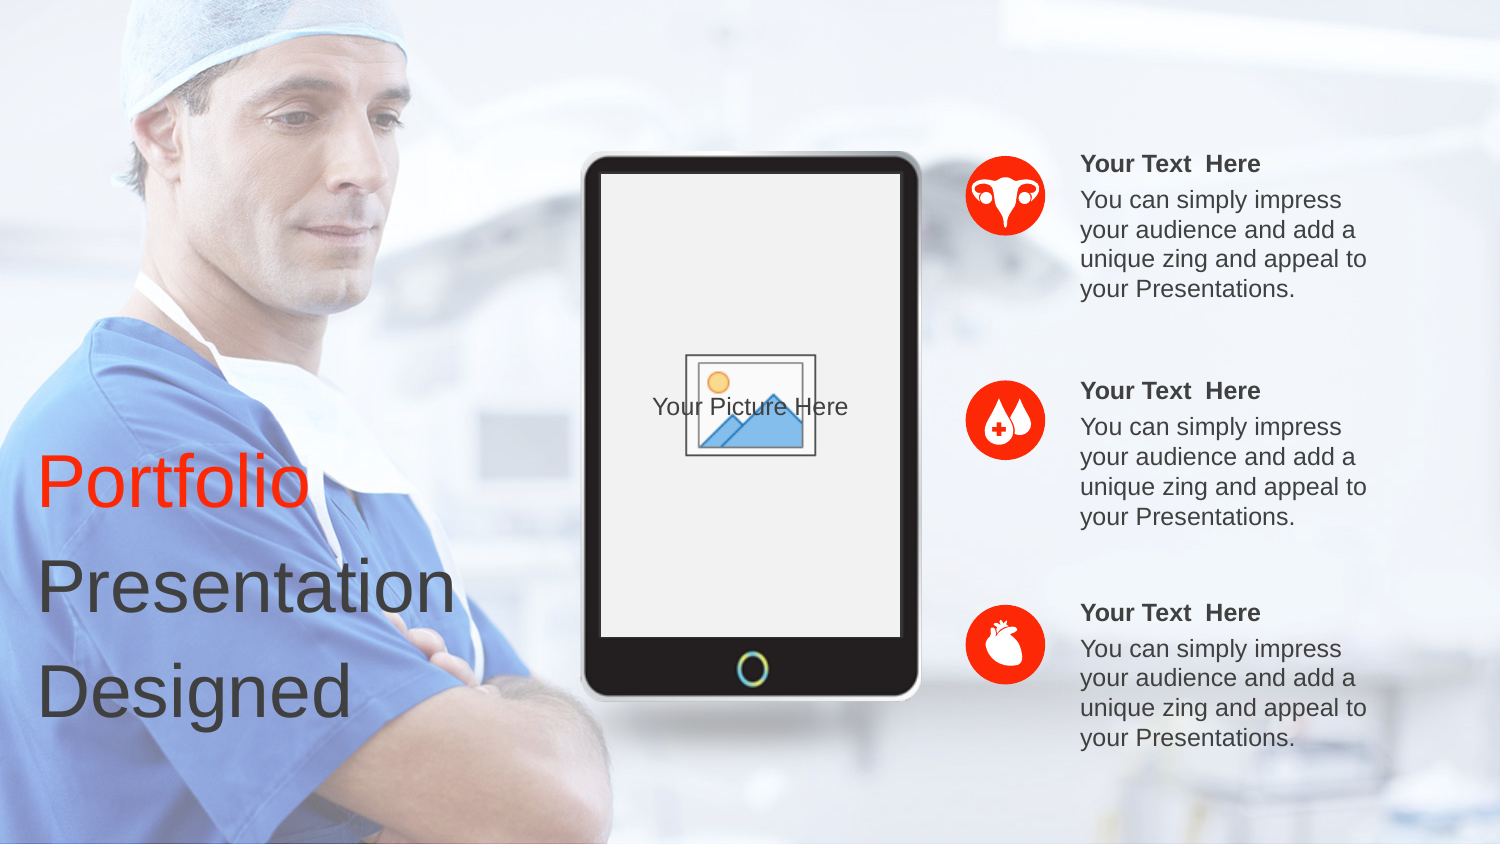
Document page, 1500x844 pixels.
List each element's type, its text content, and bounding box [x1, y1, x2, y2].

picture [473, 151, 994, 782]
table_header Your Text Here [0, 0, 1500, 844]
list Portfolio Presentation Designed [21, 423, 585, 741]
text_box [963, 378, 1048, 463]
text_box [1064, 139, 1412, 313]
text_box [982, 396, 1034, 447]
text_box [1064, 366, 1412, 540]
text_box [983, 617, 1025, 668]
text_box [963, 153, 1048, 238]
text_box [969, 175, 1042, 230]
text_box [1064, 588, 1412, 762]
text_box [963, 602, 1048, 687]
